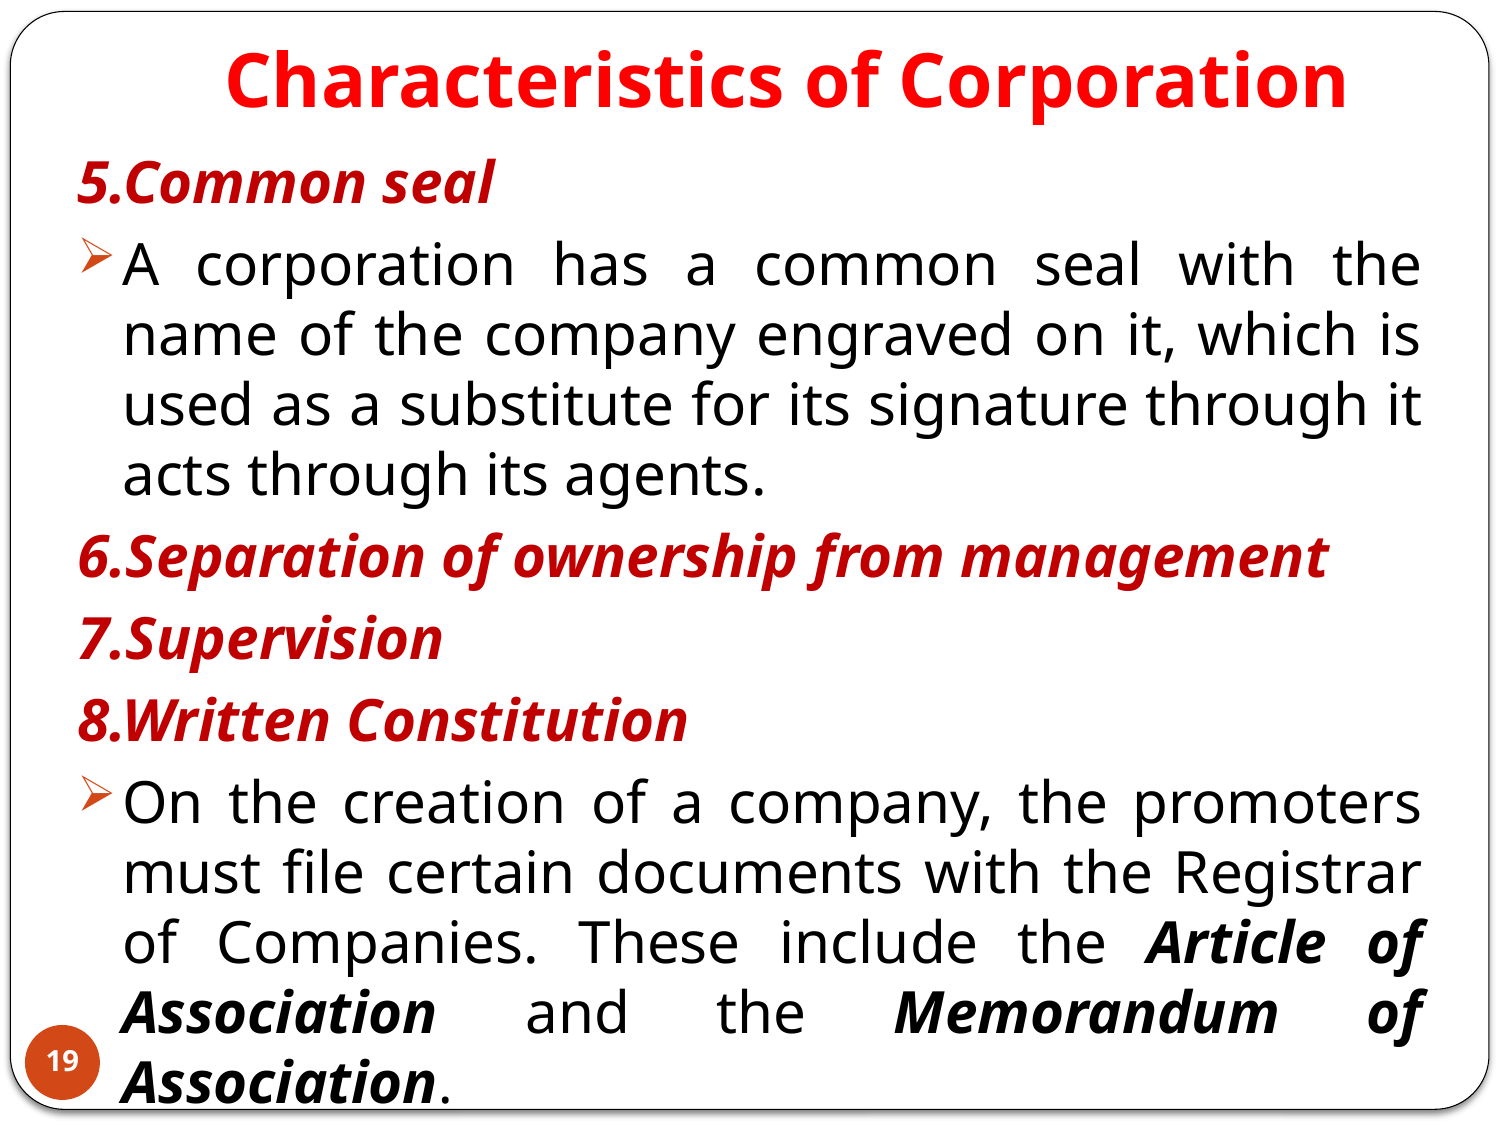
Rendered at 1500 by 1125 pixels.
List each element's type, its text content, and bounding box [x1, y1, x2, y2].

title Characteristics of Corporation [150, 24, 1425, 137]
slide_number 19 [24, 1024, 100, 1100]
list 5.Common seal A corporation has a common seal with the name of the company engraved on it, which is used as a substitute for its signature through it acts through its agents. 6.Separation of ownership from management 7.Supervision 8.Written Constitution On the creation of a company, the promoters must file certain documents with the Registrar of Companies. These include the Article of Association and the Memorandum of Association. [62, 137, 1438, 1075]
